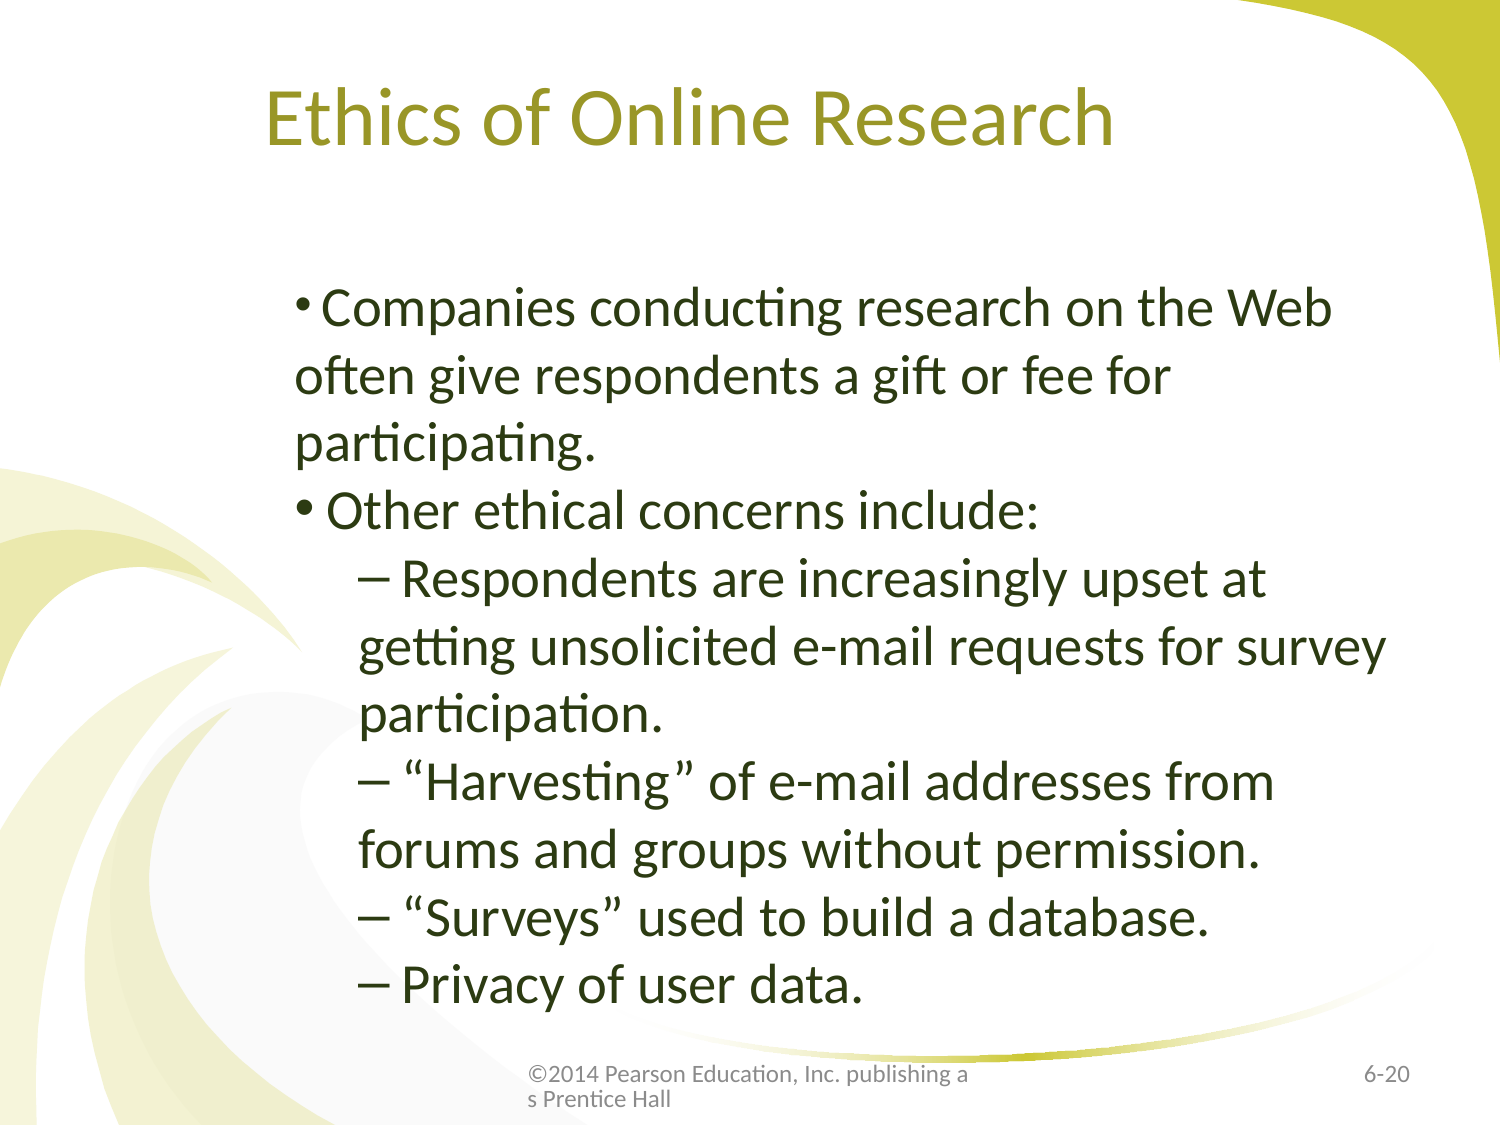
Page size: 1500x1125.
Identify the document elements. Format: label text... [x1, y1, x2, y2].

title Ethics of Online Research [249, 0, 1438, 225]
footer ©2014 Pearson Education, Inc. publishing as Prentice Hall [512, 1042, 988, 1103]
list Companies conducting research on the Web often give respondents a gift or fee for participating. Other ethical concerns include: Respondents are increasingly upset at getting unsolicited e-mail requests for survey participation. “Harvesting” of e-mail addresses from forums and groups without permission. “Surveys” used to build a database. Privacy of user data. [225, 262, 1438, 1025]
slide_number 6-20 [1074, 1042, 1425, 1103]
